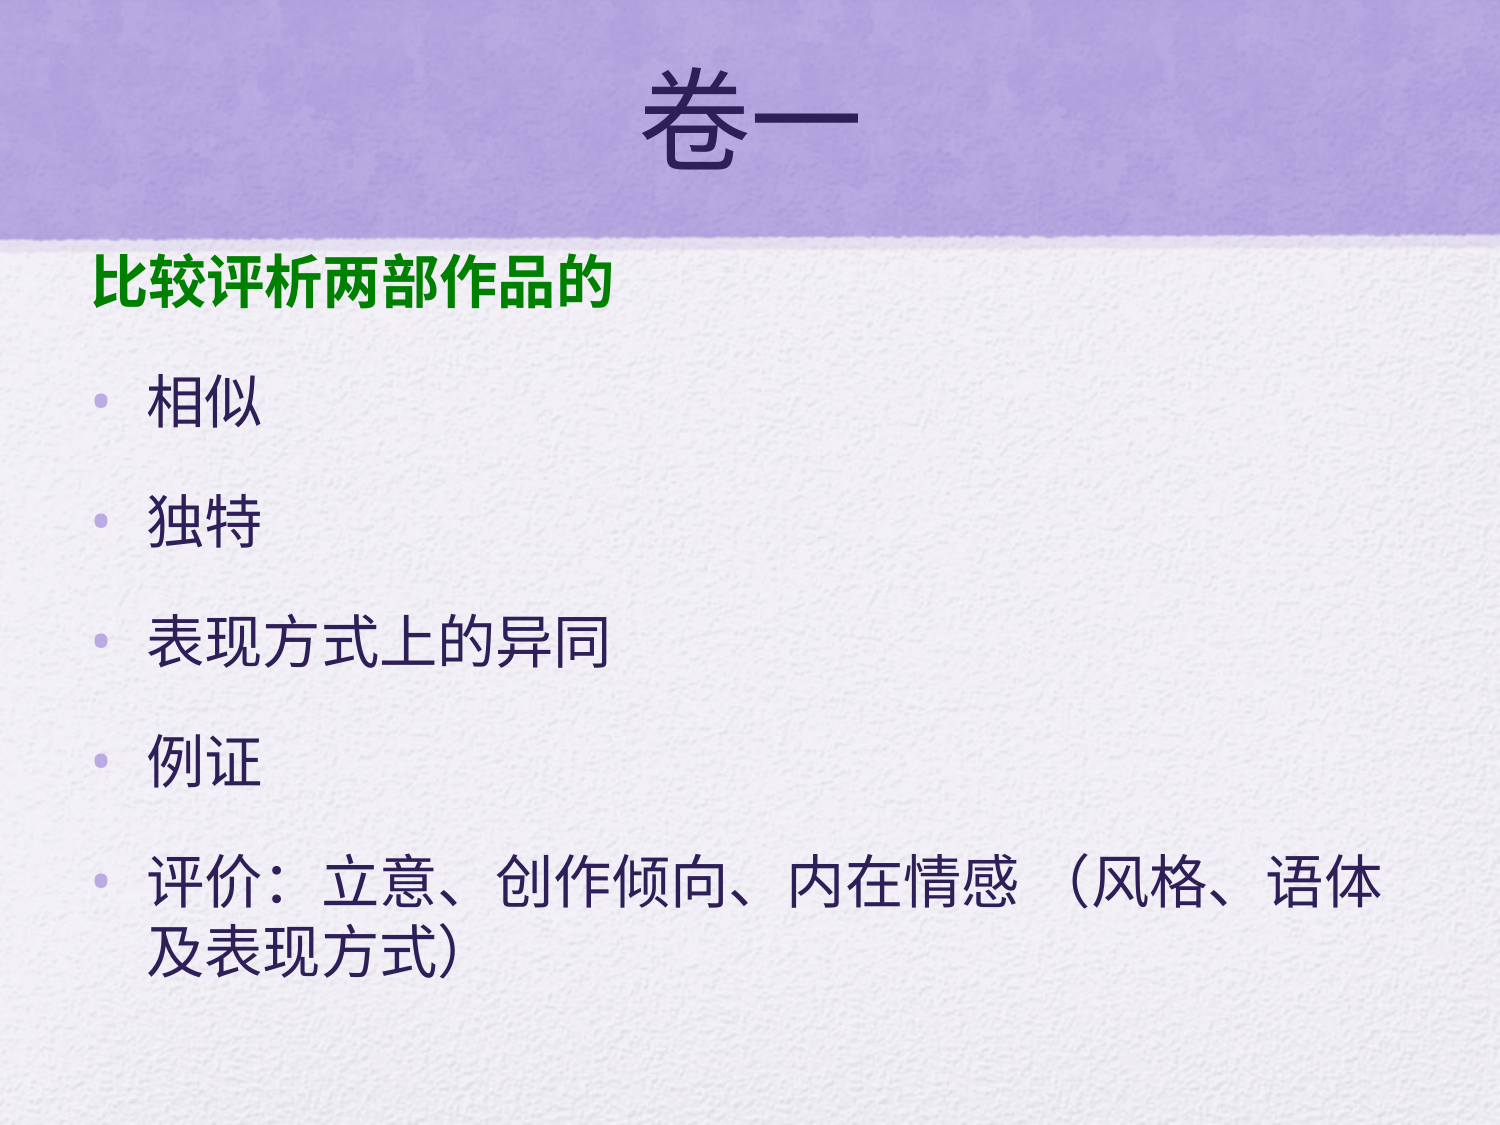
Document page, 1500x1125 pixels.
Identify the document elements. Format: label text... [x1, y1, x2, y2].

list 比较评析两部作品的 相似 独特 表现方式上的异同 例证 评价：立意、创作倾向、内在情感 （风格、语体及表现方式） [75, 238, 1425, 1042]
title 卷一 [129, 6, 1372, 238]
picture [0, 225, 1500, 1125]
